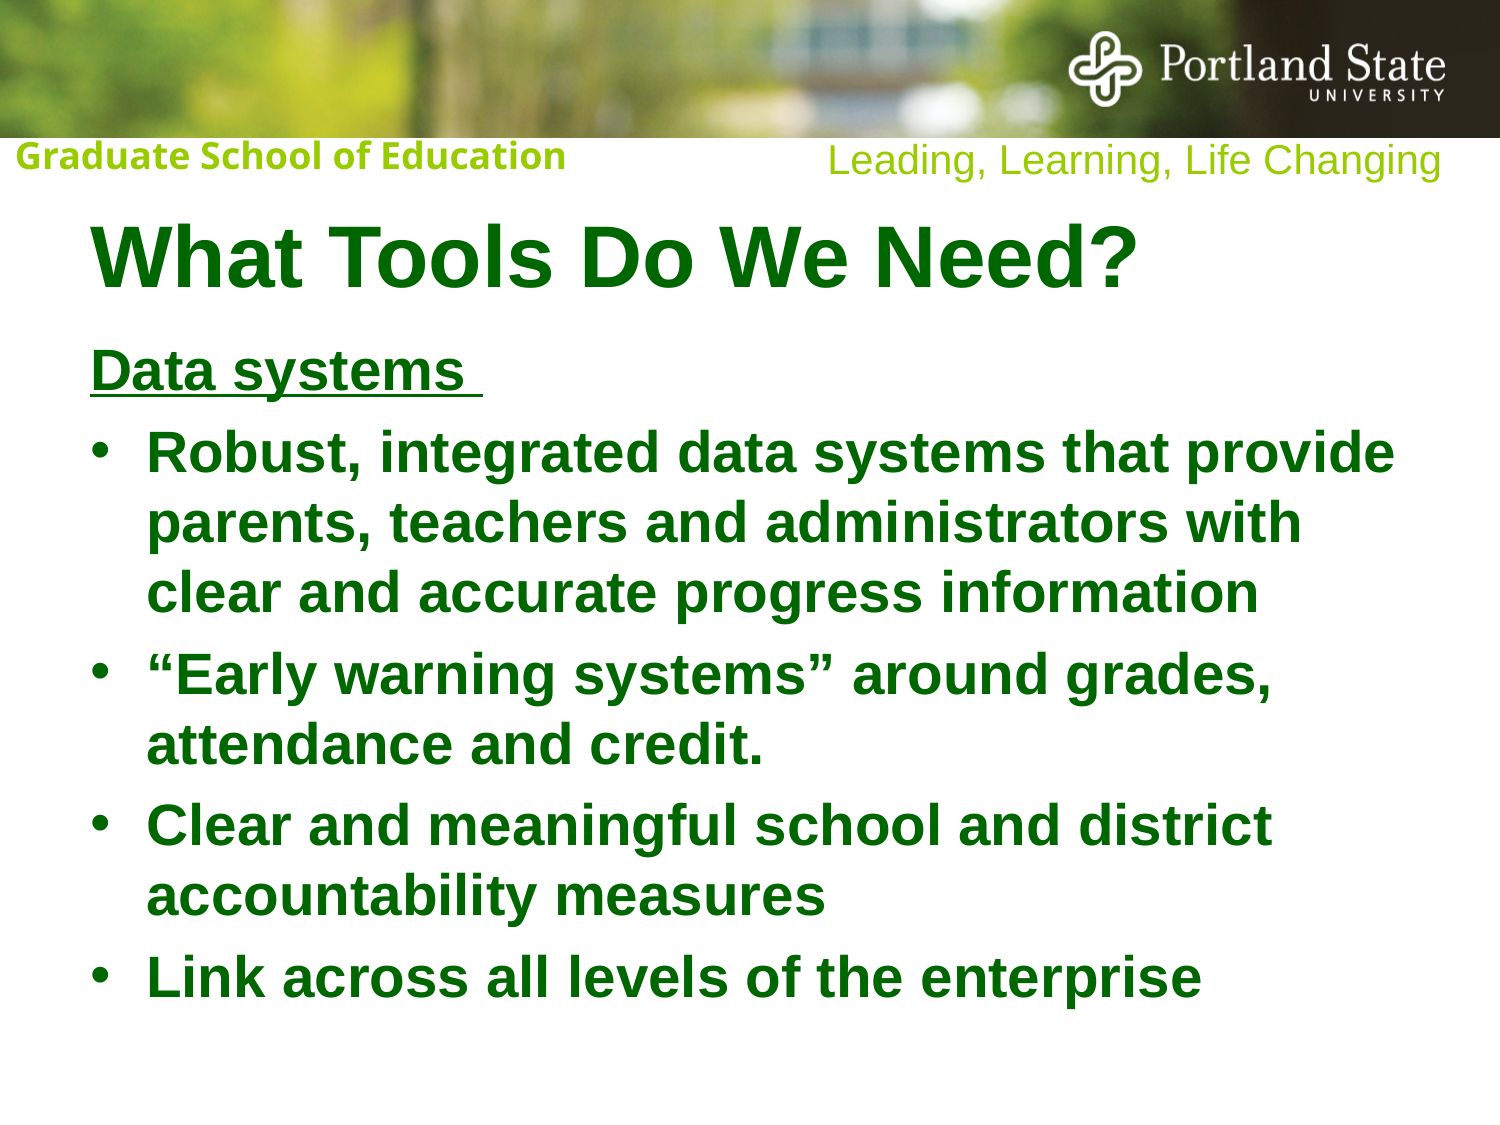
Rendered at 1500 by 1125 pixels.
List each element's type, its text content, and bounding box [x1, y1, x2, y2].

title What Tools Do We Need? [74, 203, 1500, 314]
list Data systems Robust, integrated data systems that provide parents, teachers and administrators with clear and accurate progress information “Early warning systems” around grades, attendance and credit. Clear and meaningful school and district accountability measures Link across all levels of the enterprise [74, 324, 1438, 1034]
